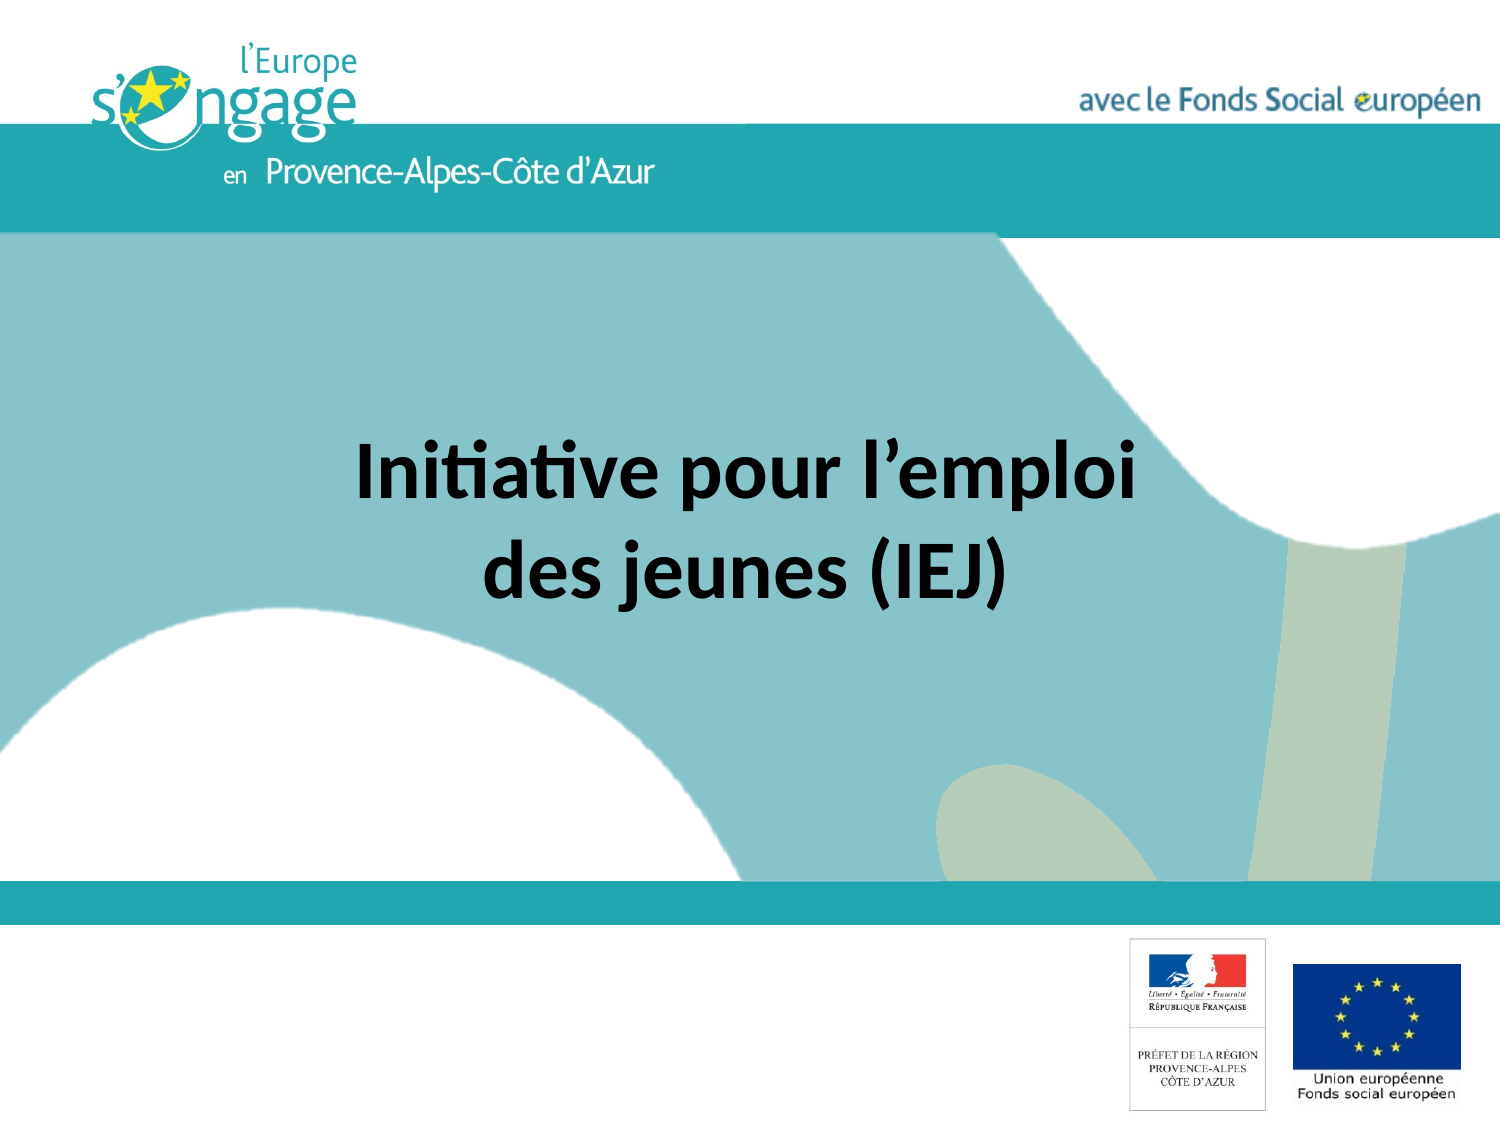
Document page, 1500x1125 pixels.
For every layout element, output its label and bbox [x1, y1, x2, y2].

picture [1293, 963, 1462, 1107]
picture [1118, 928, 1277, 1118]
picture [0, 42, 1500, 925]
